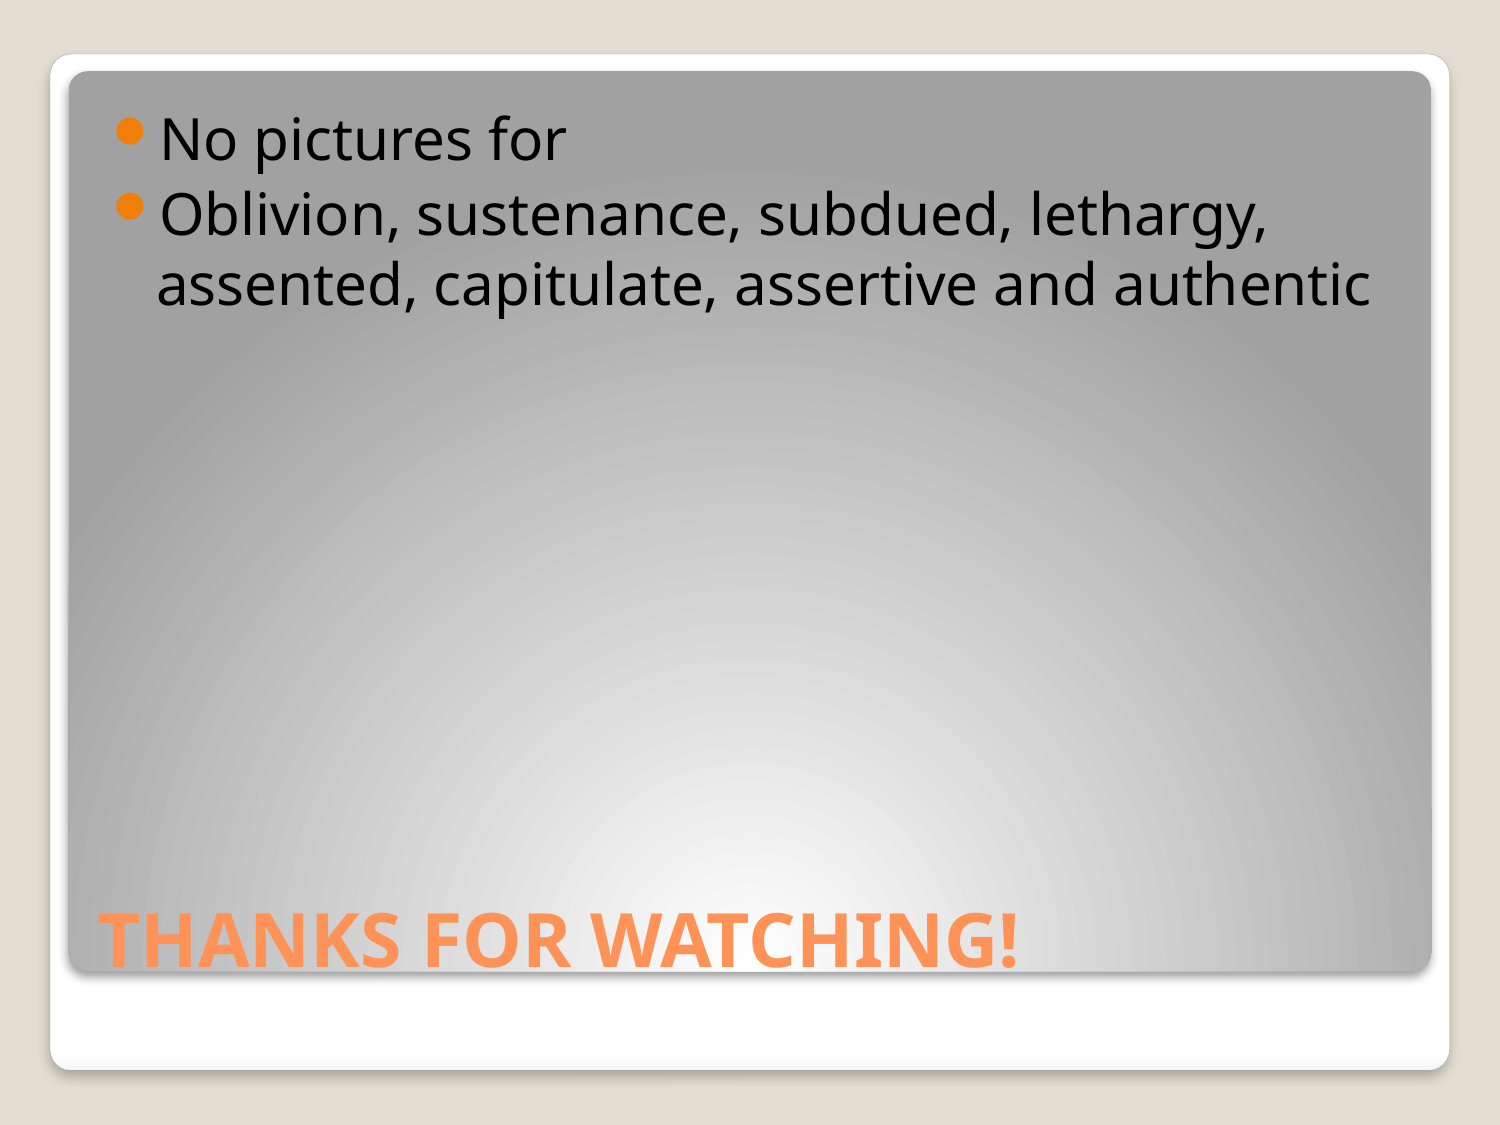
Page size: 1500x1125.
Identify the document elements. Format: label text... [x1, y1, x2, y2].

list No pictures for Oblivion, sustenance, subdued, lethargy, assented, capitulate, assertive and authentic [82, 86, 1425, 774]
title THANKS FOR WATCHING! [82, 817, 1425, 990]
